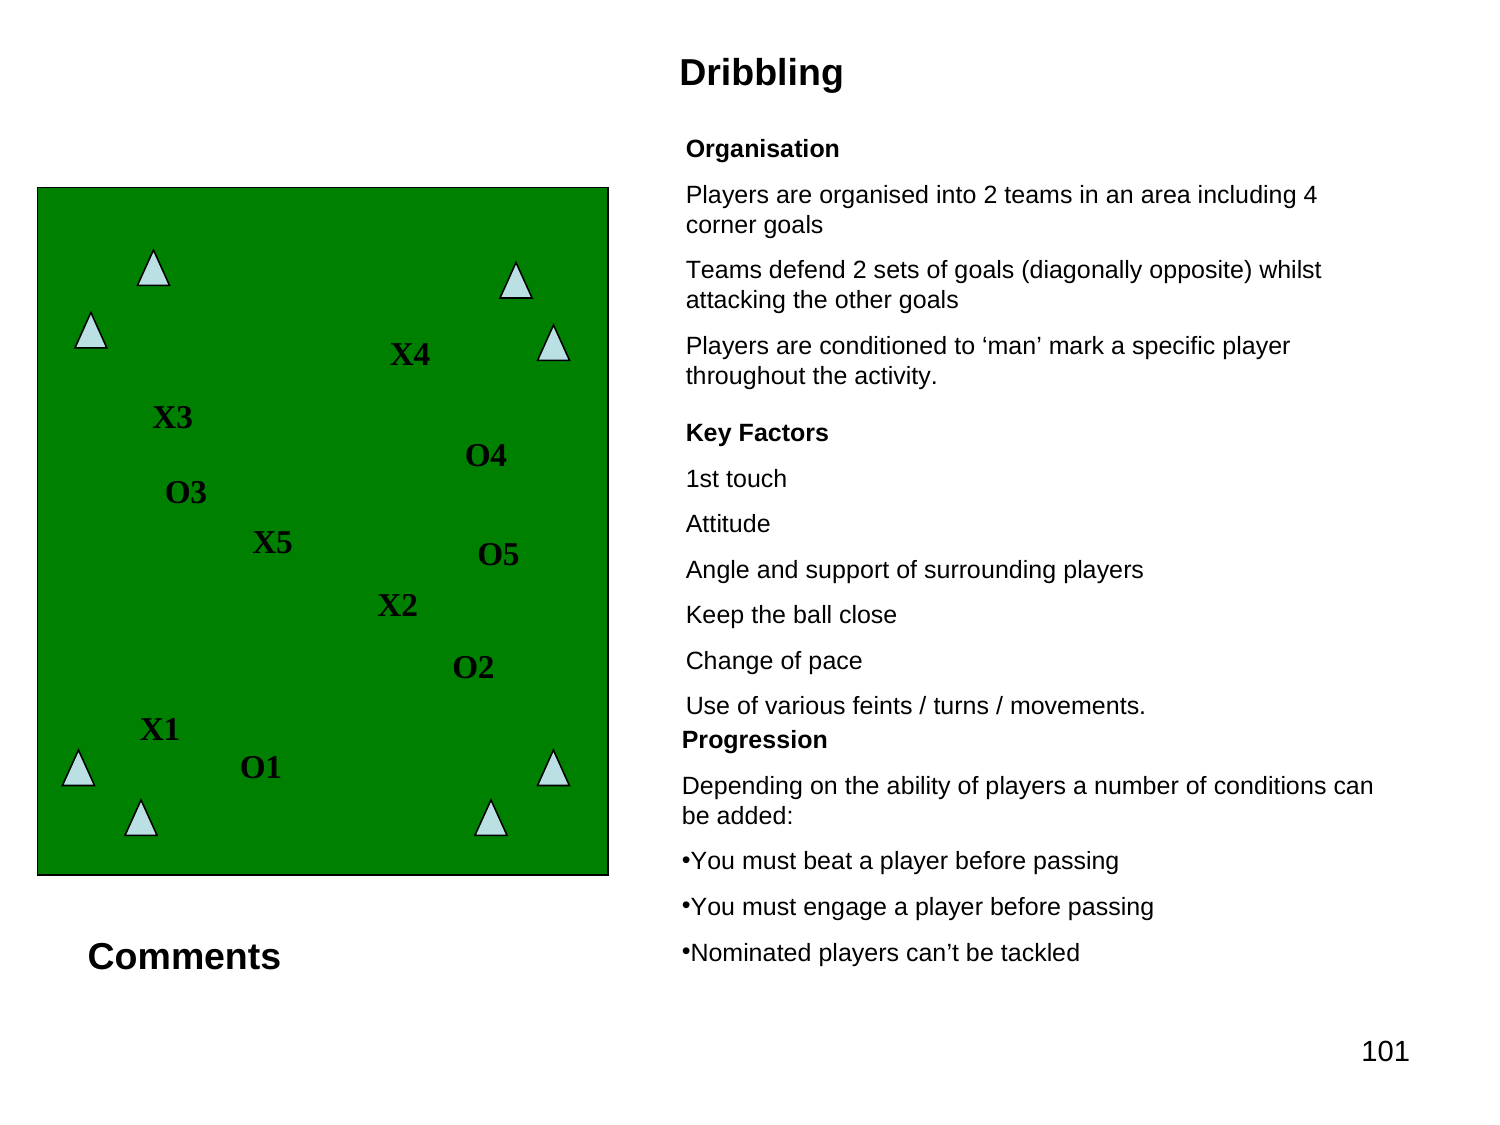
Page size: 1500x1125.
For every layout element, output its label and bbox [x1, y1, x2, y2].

text_box [253, 0, 1270, 101]
text_box [72, 924, 624, 986]
text_box [667, 408, 1412, 974]
text_box [671, 124, 1412, 397]
text_box [1074, 1024, 1425, 1103]
text_box [37, 187, 608, 875]
